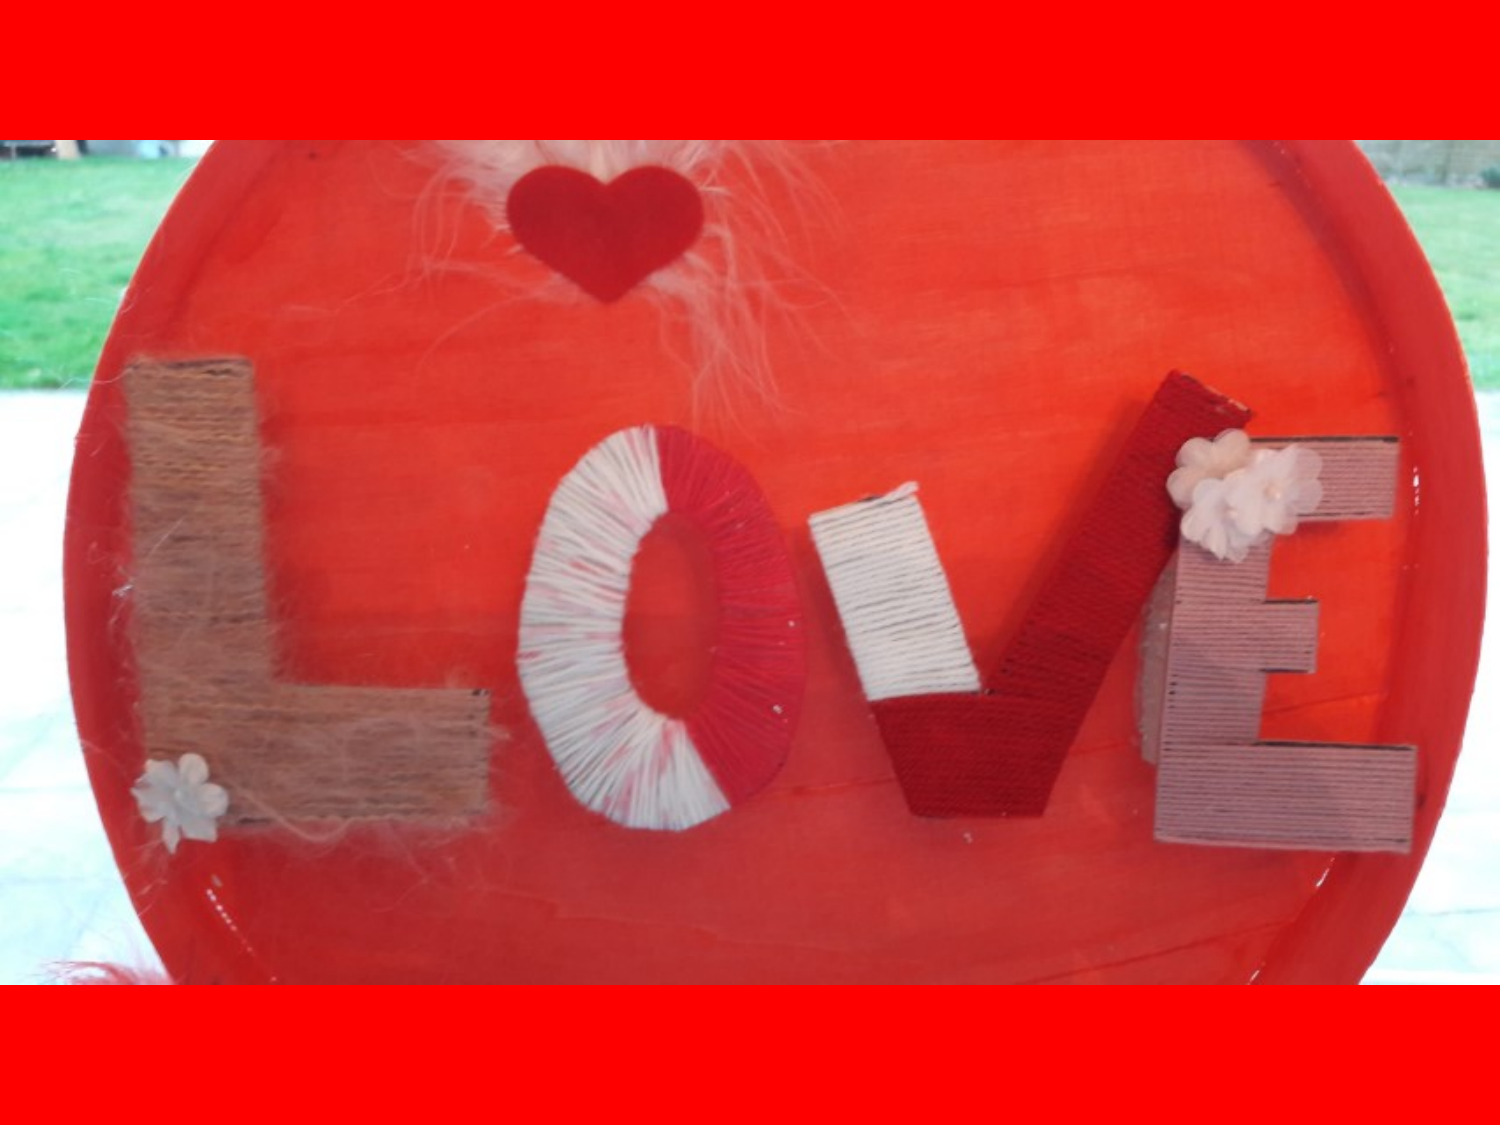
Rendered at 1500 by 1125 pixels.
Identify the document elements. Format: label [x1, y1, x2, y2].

picture [0, 140, 1500, 985]
